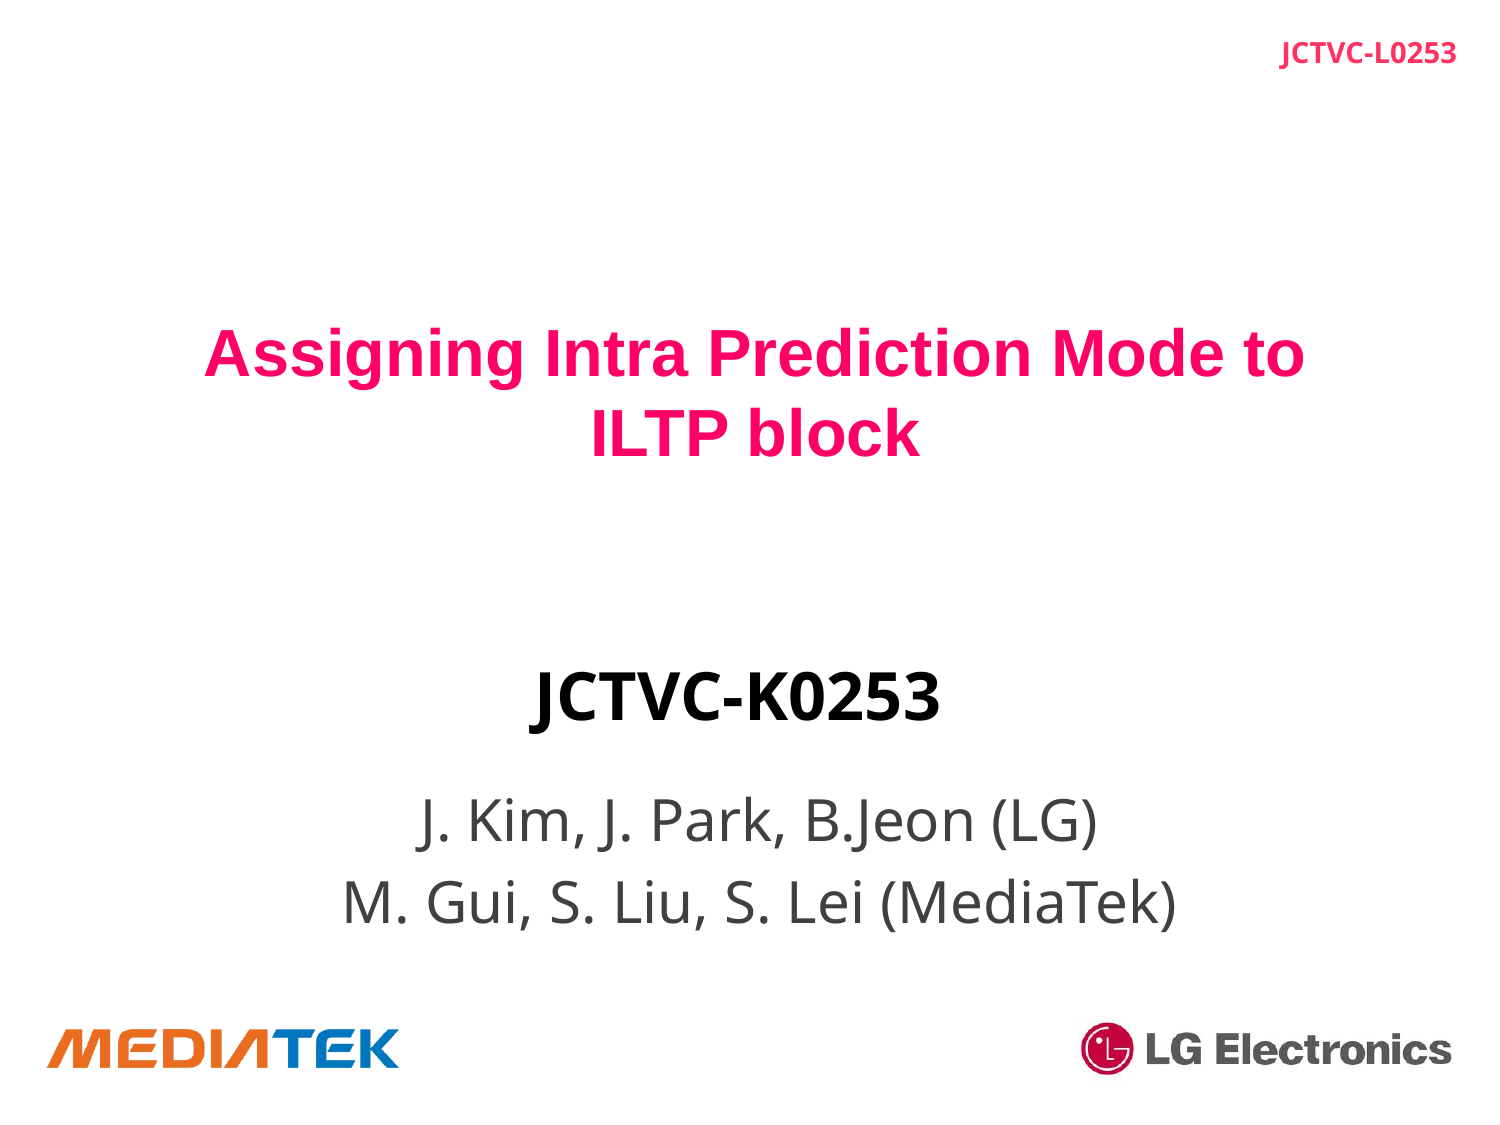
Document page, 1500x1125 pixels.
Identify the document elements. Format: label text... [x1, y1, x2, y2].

title Assigning Intra Prediction Mode to ILTP block [58, 269, 1454, 511]
text_box JCTVC-L0253 [1241, 27, 1472, 77]
text_box JCTVC-K0253 [492, 646, 985, 742]
picture [46, 1029, 400, 1068]
subtitle J. Kim, J. Park, B.Jeon (LG) M. Gui, S. Liu, S. Lei (MediaTek) [234, 775, 1285, 858]
picture [1078, 1007, 1454, 1091]
